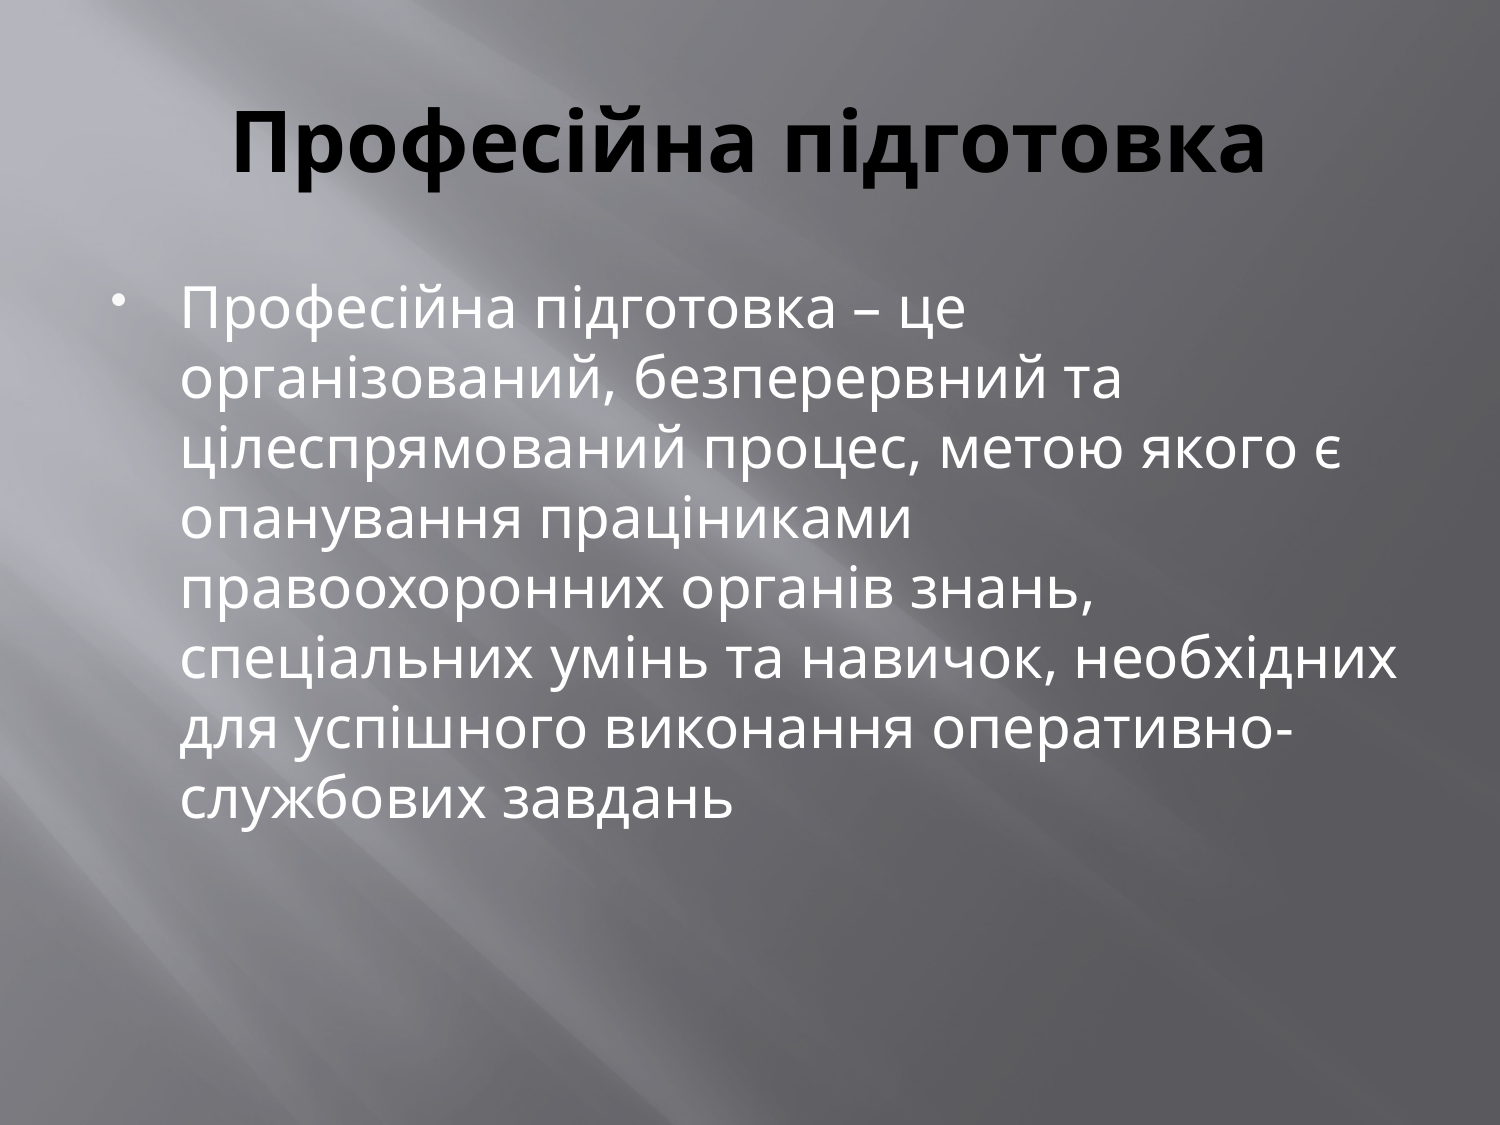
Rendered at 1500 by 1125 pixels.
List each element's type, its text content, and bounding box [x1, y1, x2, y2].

title Професійна підготовка [75, 45, 1425, 233]
list Професійна підготовка – це організований, безперервний та цілеспрямований процес, метою якого є опанування праціниками правоохоронних органів знань, спеціальних умінь та навичок, необхідних для успішного виконання оперативно-службових завдань [75, 262, 1425, 1035]
